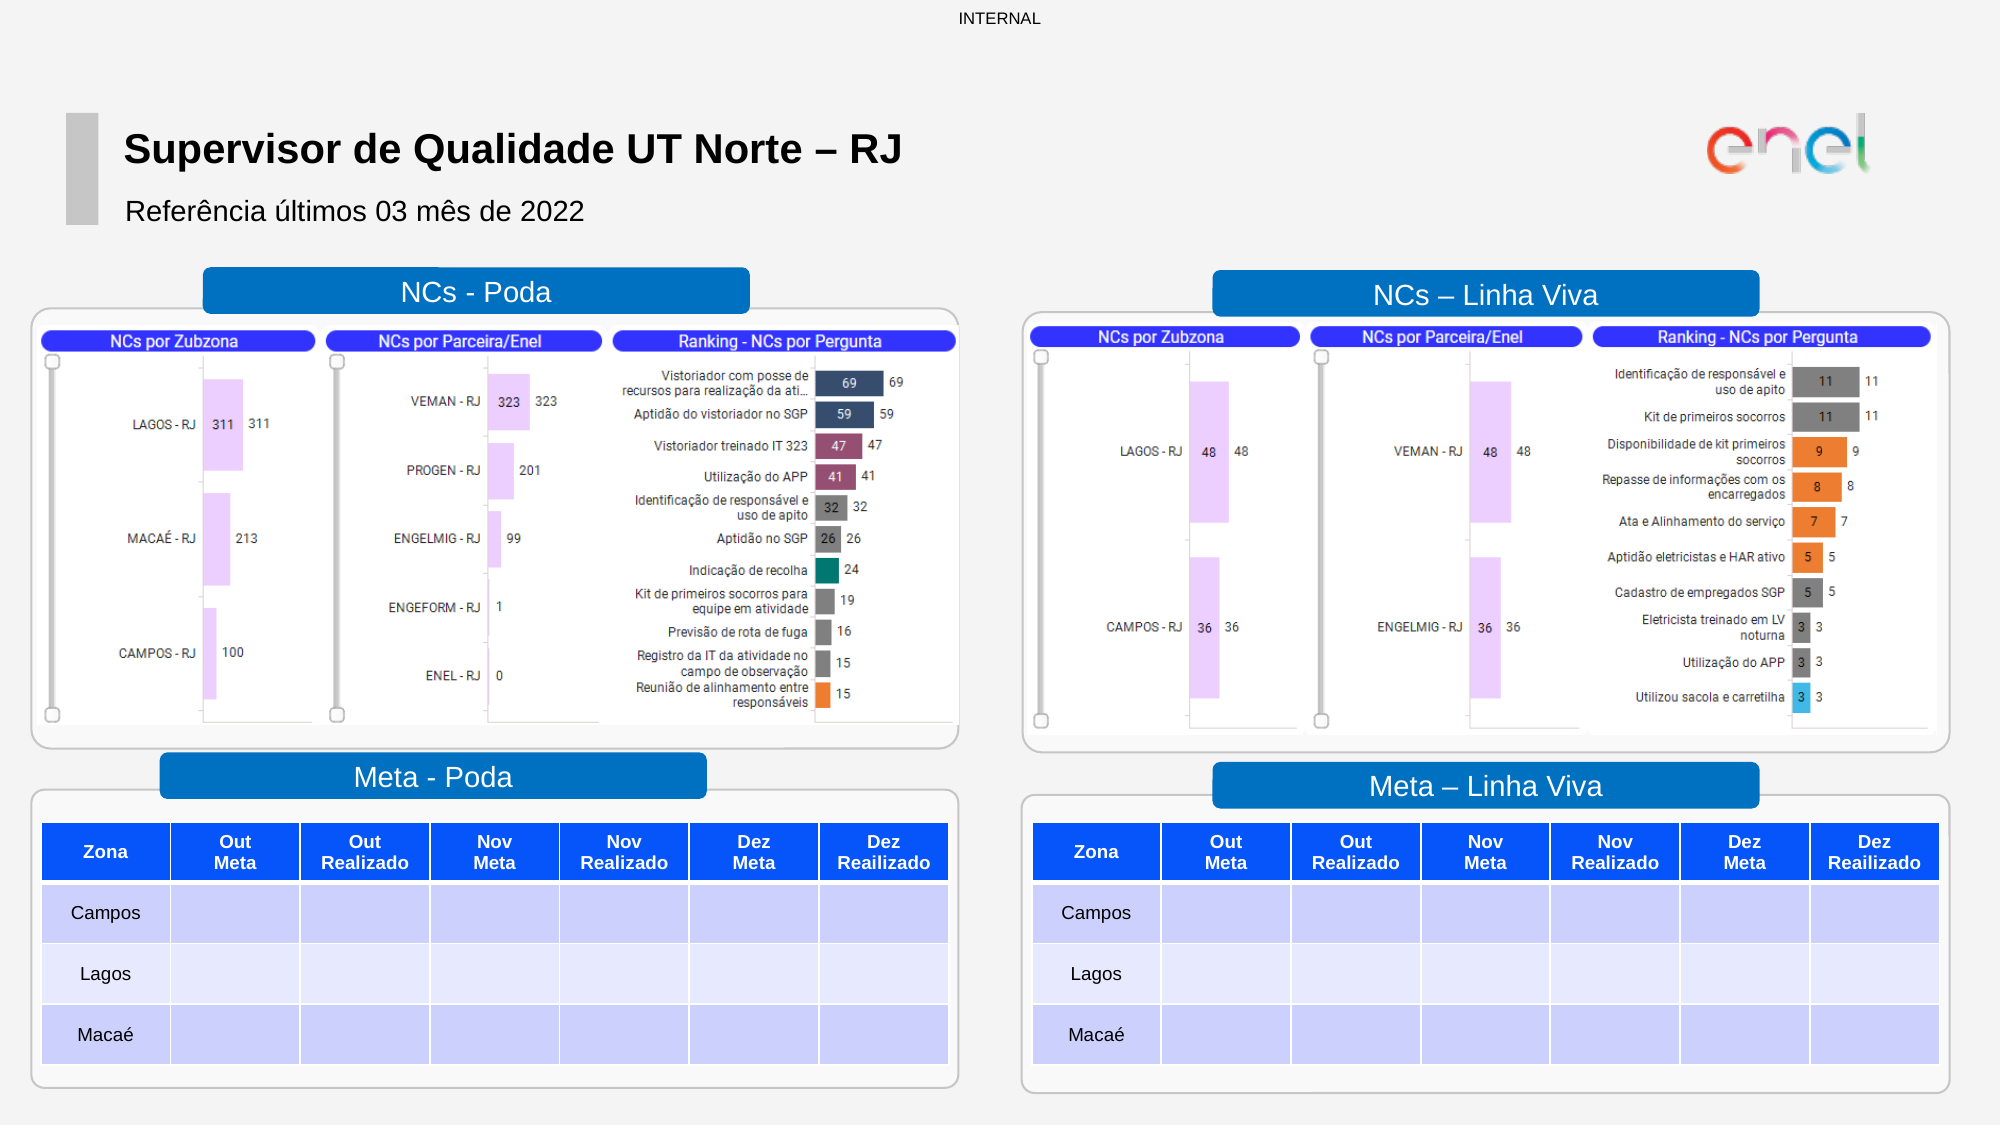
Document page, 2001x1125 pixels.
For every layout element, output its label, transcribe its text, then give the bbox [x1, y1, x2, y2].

text_box [30, 307, 960, 750]
text_box NCs - Poda [201, 266, 751, 315]
table_cell Lagos [42, 944, 170, 1003]
table_cell [431, 944, 559, 1003]
text_box Meta - Poda [158, 751, 708, 800]
table_cell [1551, 885, 1679, 943]
table_cell [1422, 944, 1549, 1003]
table_cell [301, 1005, 429, 1064]
table_cell [1292, 1005, 1420, 1064]
table_cell [1162, 885, 1290, 943]
text_box NCs – Linha Viva [1211, 268, 1761, 318]
table_header Nov Meta [1422, 823, 1549, 880]
table_cell [1551, 1005, 1679, 1064]
table_cell [171, 1005, 299, 1064]
title Supervisor de Qualidade UT Norte – RJ [123, 93, 1676, 208]
text_box [30, 788, 960, 1089]
table_cell [1292, 885, 1420, 943]
table_header Dez Reailizado [820, 823, 948, 880]
table_cell Campos [42, 885, 170, 943]
table_cell [690, 944, 818, 1003]
table_header Dez Reailizado [1811, 823, 1939, 880]
table_header Dez Meta [1681, 823, 1809, 880]
table_cell [1811, 944, 1939, 1003]
table_cell [1811, 1005, 1939, 1064]
table_cell [1811, 885, 1939, 943]
table_cell [690, 1005, 818, 1064]
table_header Out Realizado [1292, 823, 1420, 880]
table_cell Macaé [42, 1005, 170, 1064]
table_cell Lagos [1033, 944, 1160, 1003]
text_box [1021, 311, 1951, 754]
table_cell [1292, 944, 1420, 1003]
table_cell [820, 944, 948, 1003]
table_cell [1162, 944, 1290, 1003]
table_cell [301, 885, 429, 943]
table_cell [560, 885, 688, 943]
table_cell [560, 944, 688, 1003]
table_header Out Meta [171, 823, 299, 880]
table_header Zona [1033, 823, 1160, 880]
list Referência últimos 03 mês de 2022 [125, 186, 1499, 233]
picture [1027, 322, 1937, 735]
table_cell [1162, 1005, 1290, 1064]
table_cell [1422, 1005, 1549, 1064]
table_header Zona [42, 823, 170, 880]
text_box [1020, 793, 1951, 1095]
table_cell [1422, 885, 1549, 943]
table_cell [171, 944, 299, 1003]
table_cell [301, 944, 429, 1003]
table_cell Campos [1033, 885, 1160, 943]
table_cell [431, 885, 559, 943]
table_cell [820, 1005, 948, 1064]
table_cell Macaé [1033, 1005, 1160, 1064]
table_header Out Meta [1162, 823, 1290, 880]
table_cell [690, 885, 818, 943]
table_cell [1681, 944, 1809, 1003]
table_header Nov Realizado [1551, 823, 1679, 880]
table_cell [431, 1005, 559, 1064]
table_header Out Realizado [301, 823, 429, 880]
table_header Nov Realizado [560, 823, 688, 880]
table_header Nov Meta [431, 823, 559, 880]
picture [37, 325, 959, 725]
table_cell [560, 1005, 688, 1064]
table_cell [171, 885, 299, 943]
table_cell [1551, 944, 1679, 1003]
table_cell [1681, 1005, 1809, 1064]
table_header Dez Meta [690, 823, 818, 880]
picture [1707, 113, 1871, 174]
text_box Meta – Linha Viva [1211, 760, 1761, 810]
table_cell [1681, 885, 1809, 943]
table_cell [820, 885, 948, 943]
